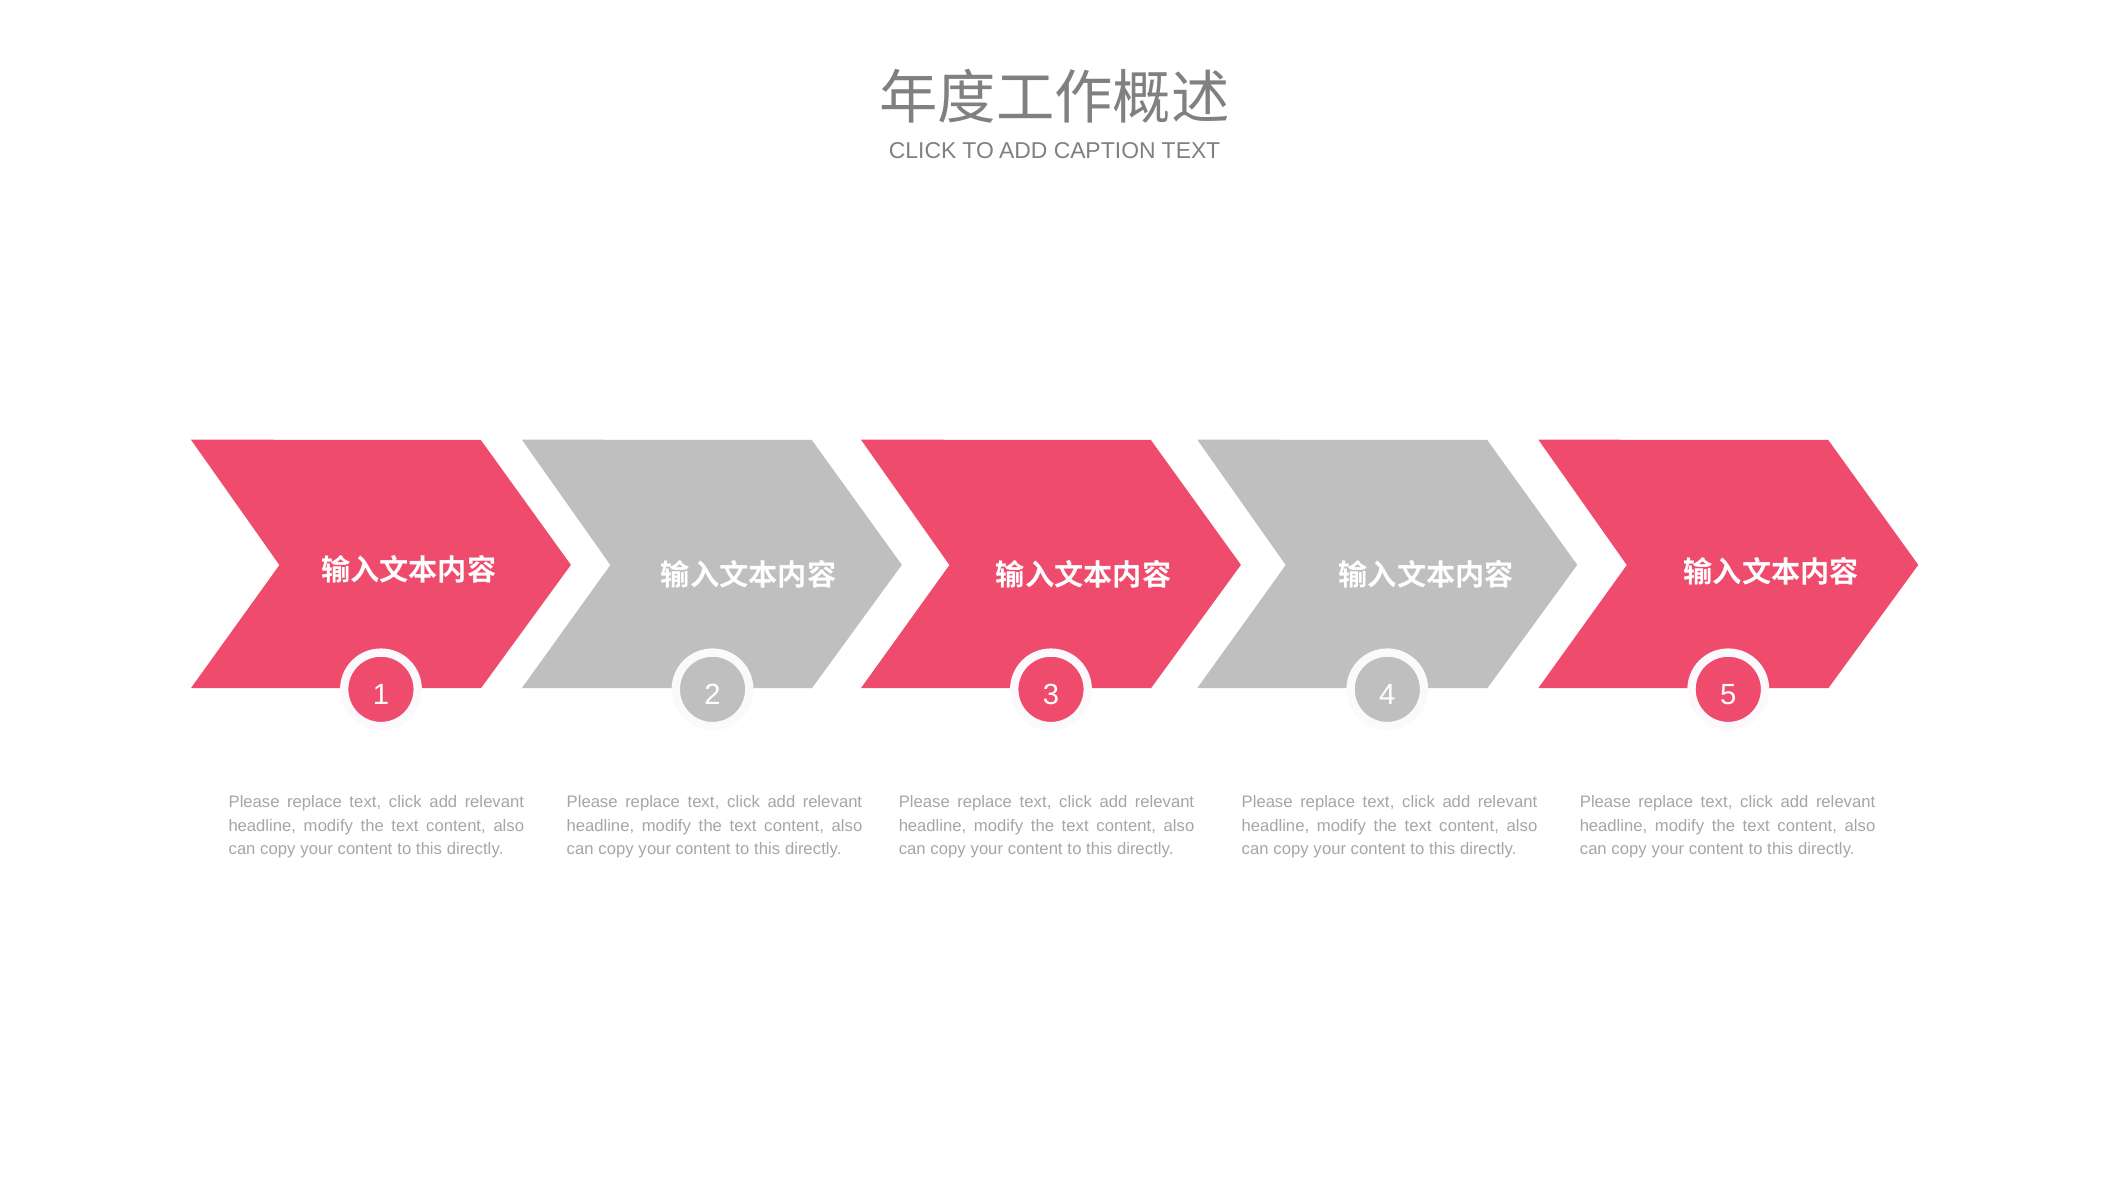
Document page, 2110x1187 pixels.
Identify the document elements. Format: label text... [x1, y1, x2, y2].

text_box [344, 652, 418, 727]
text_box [521, 439, 860, 689]
text_box Please replace text, click add relevant headline, modify the text content, also can copy your content to this directly. [228, 786, 525, 859]
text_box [860, 439, 1197, 689]
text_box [1014, 652, 1088, 727]
text_box 年度工作概述 [865, 60, 1245, 131]
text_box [1350, 652, 1425, 727]
text_box CLICK TO ADD CAPTION TEXT [865, 135, 1245, 163]
text_box Please replace text, click add relevant headline, modify the text content, also can copy your content to this directly. [566, 786, 863, 859]
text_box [190, 439, 521, 689]
text_box Please replace text, click add relevant headline, modify the text content, also can copy your content to this directly. [1241, 786, 1538, 859]
text_box Please replace text, click add relevant headline, modify the text content, also can copy your content to this directly. [1579, 786, 1876, 859]
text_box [1691, 652, 1766, 727]
text_box Please replace text, click add relevant headline, modify the text content, also can copy your content to this directly. [898, 786, 1195, 859]
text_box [675, 652, 750, 727]
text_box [1197, 439, 1538, 689]
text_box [1538, 439, 1919, 689]
